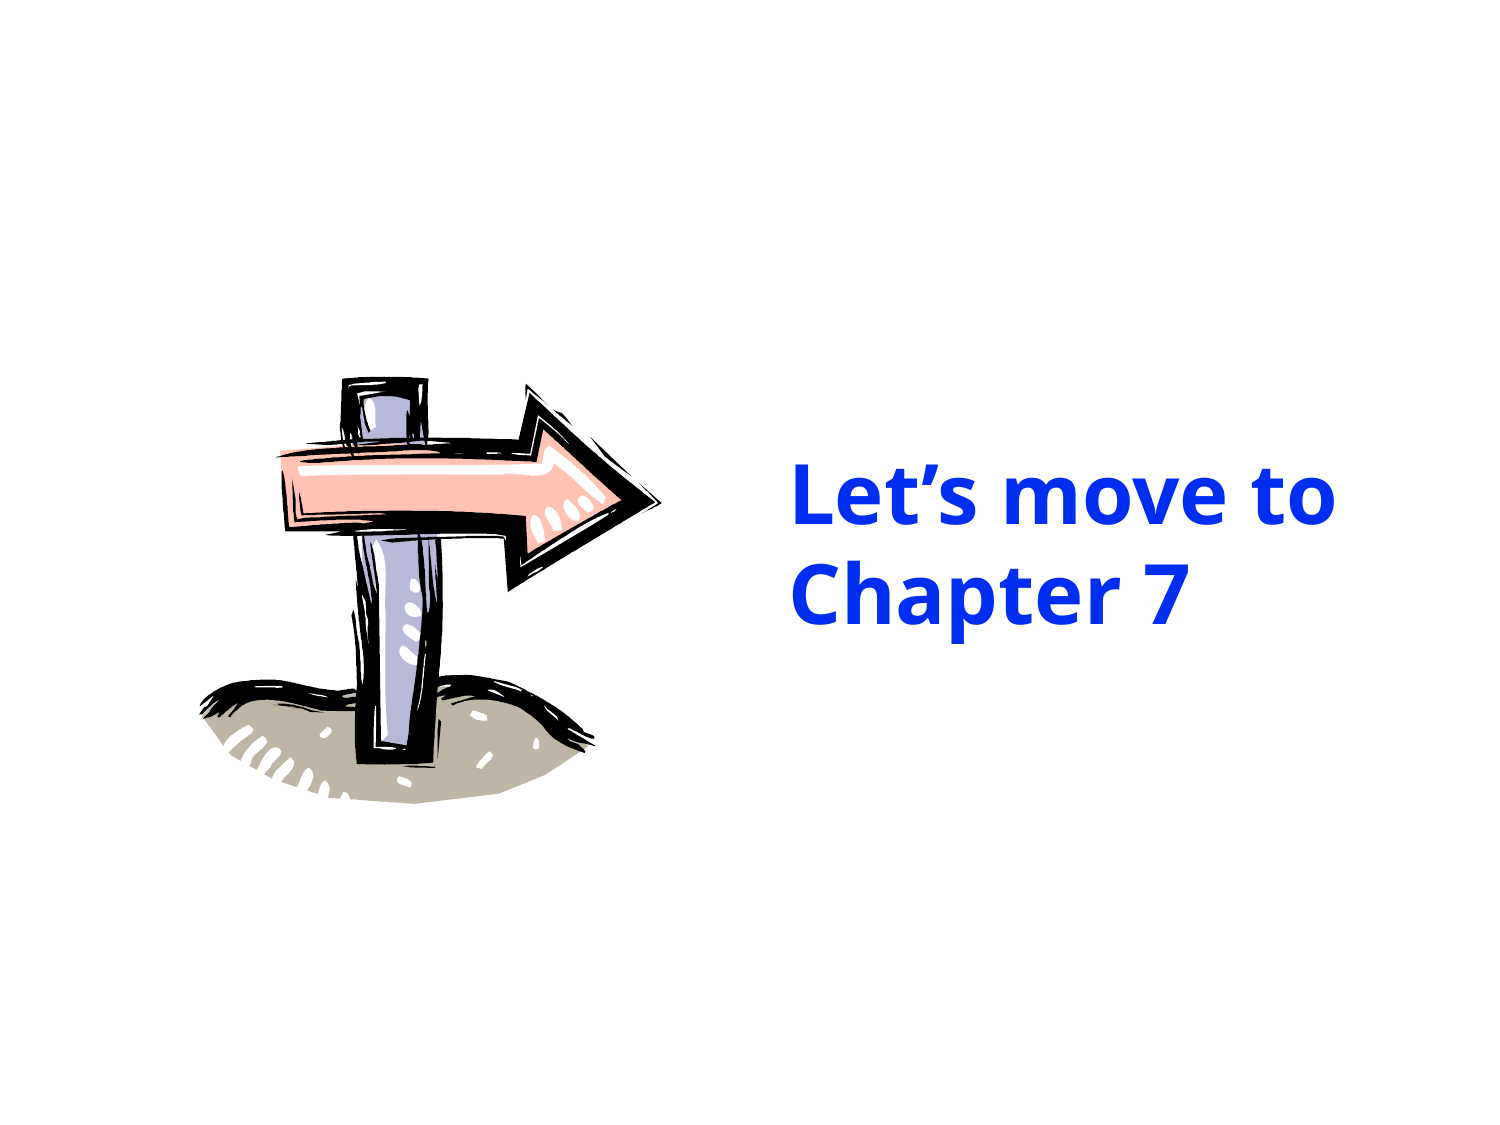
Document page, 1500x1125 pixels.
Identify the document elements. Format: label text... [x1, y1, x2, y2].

picture [198, 374, 669, 811]
text_box Let’s move to Chapter 7 [773, 433, 1442, 649]
